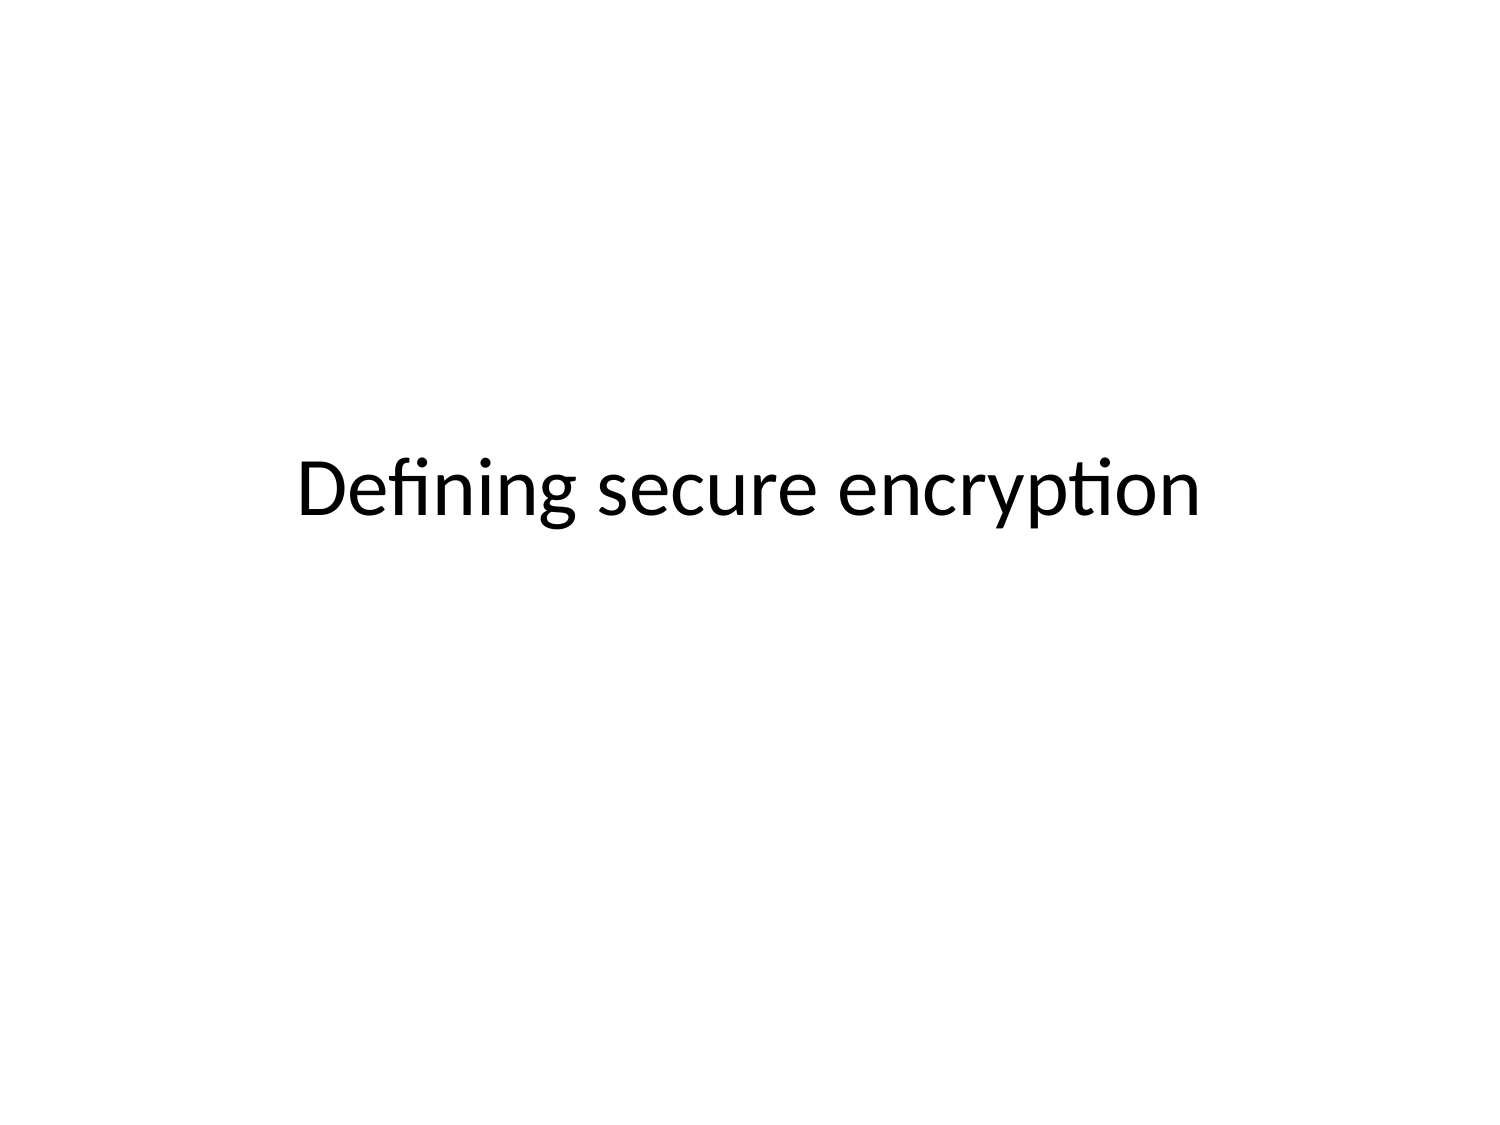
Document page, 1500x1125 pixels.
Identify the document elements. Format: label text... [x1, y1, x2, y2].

subtitle Defining secure encryption [225, 425, 1275, 713]
